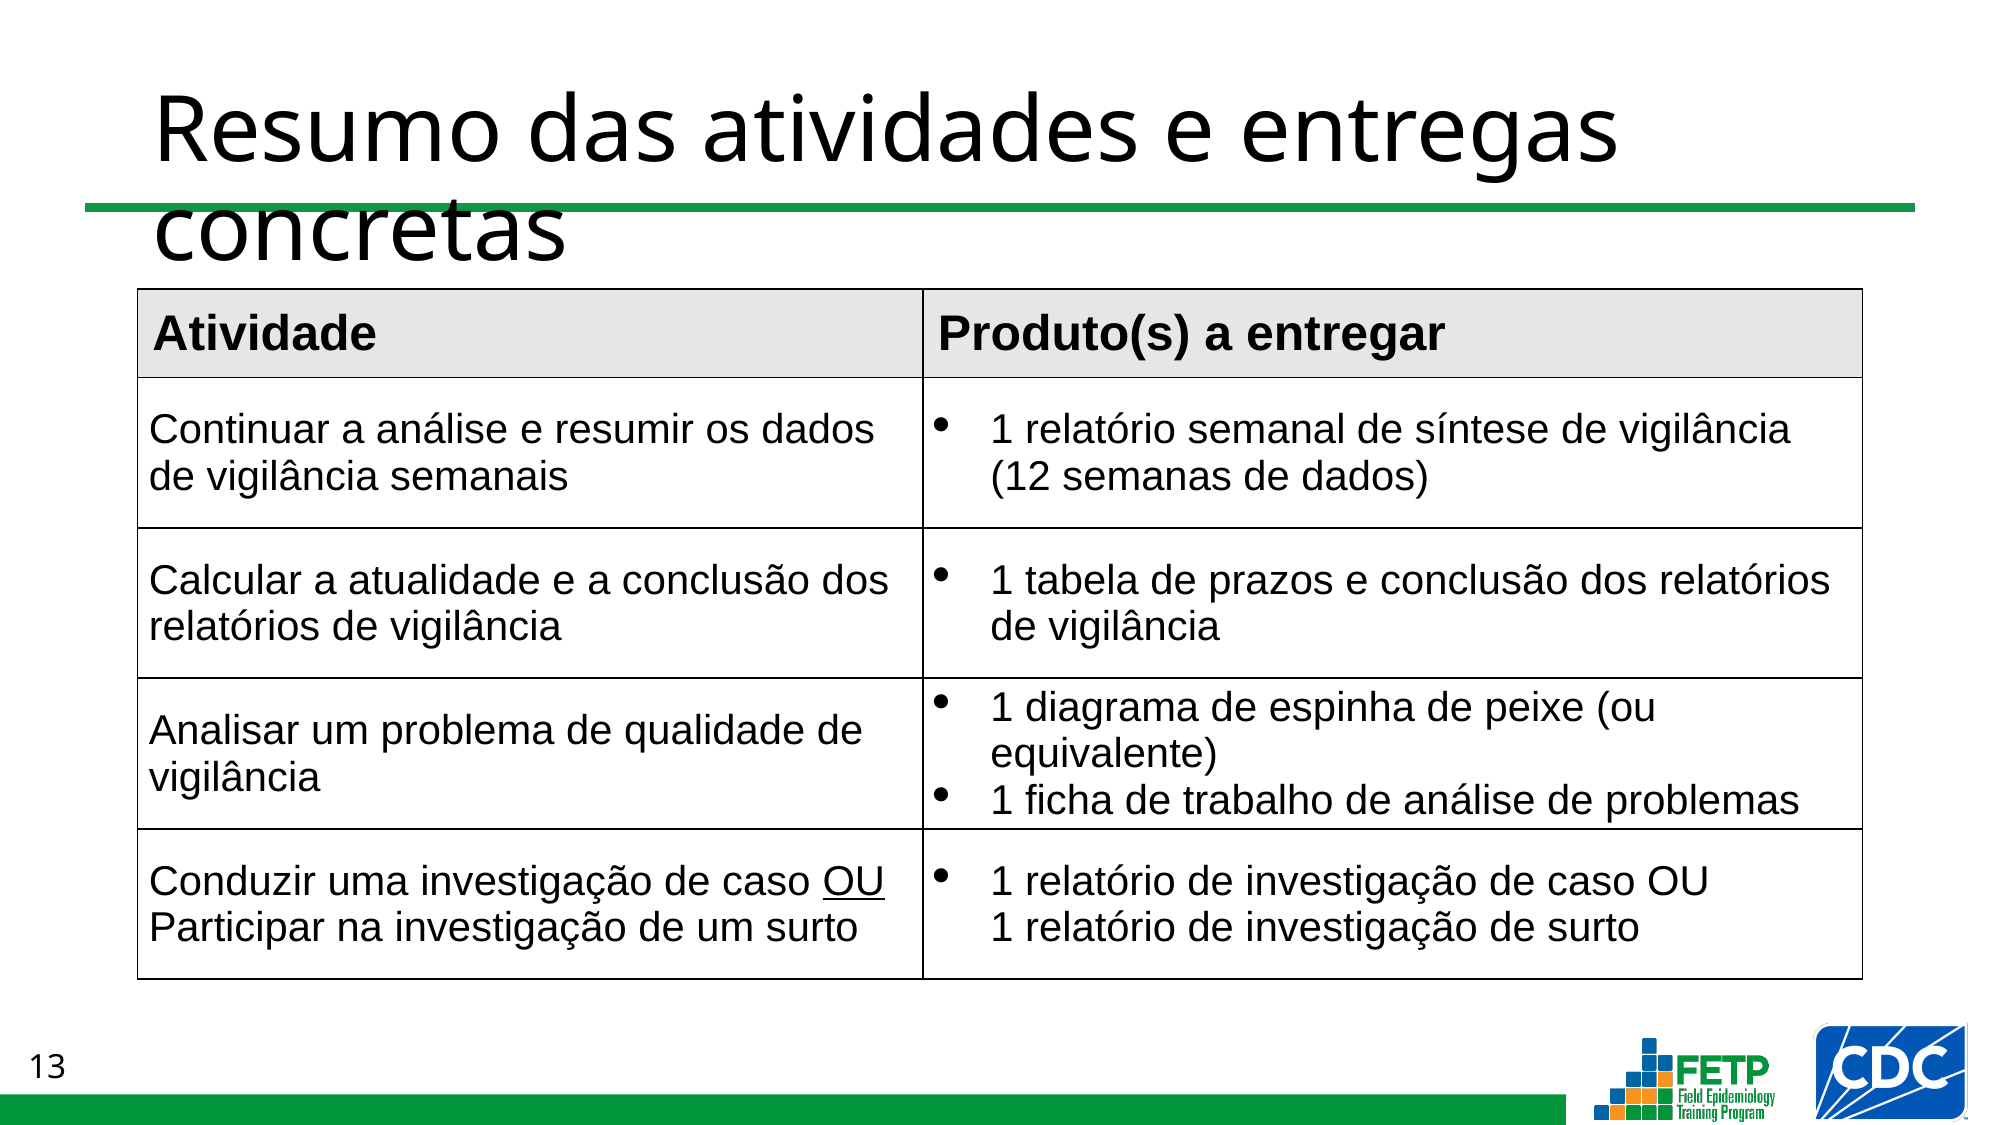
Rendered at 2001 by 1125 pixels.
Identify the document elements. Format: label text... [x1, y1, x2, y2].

table_cell Conduzir uma investigação de caso OU Participar na investigação de um surto [138, 830, 922, 978]
table_cell 1 diagrama de espinha de peixe (ou equivalente) 1 ficha de trabalho de análise de problemas [924, 679, 1862, 828]
picture [1594, 1038, 1775, 1122]
table_cell 1 tabela de prazos e conclusão dos relatórios de vigilância [924, 529, 1862, 677]
table_header Produto(s) a entregar [924, 290, 1862, 377]
table_cell Analisar um problema de qualidade de vigilância [138, 679, 922, 828]
table_cell 1 relatório de investigação de caso OU 1 relatório de investigação de surto [924, 830, 1862, 978]
table_cell Continuar a análise e resumir os dados de vigilância semanais [138, 378, 922, 527]
table_cell Calcular a atualidade e a conclusão dos relatórios de vigilância [138, 529, 922, 677]
picture [1813, 1023, 1968, 1122]
table_header Atividade [138, 290, 922, 377]
title Resumo das atividades e entregas concretas [137, 75, 1954, 207]
table_cell 1 relatório semanal de síntese de vigilância (12 semanas de dados) [924, 378, 1862, 527]
